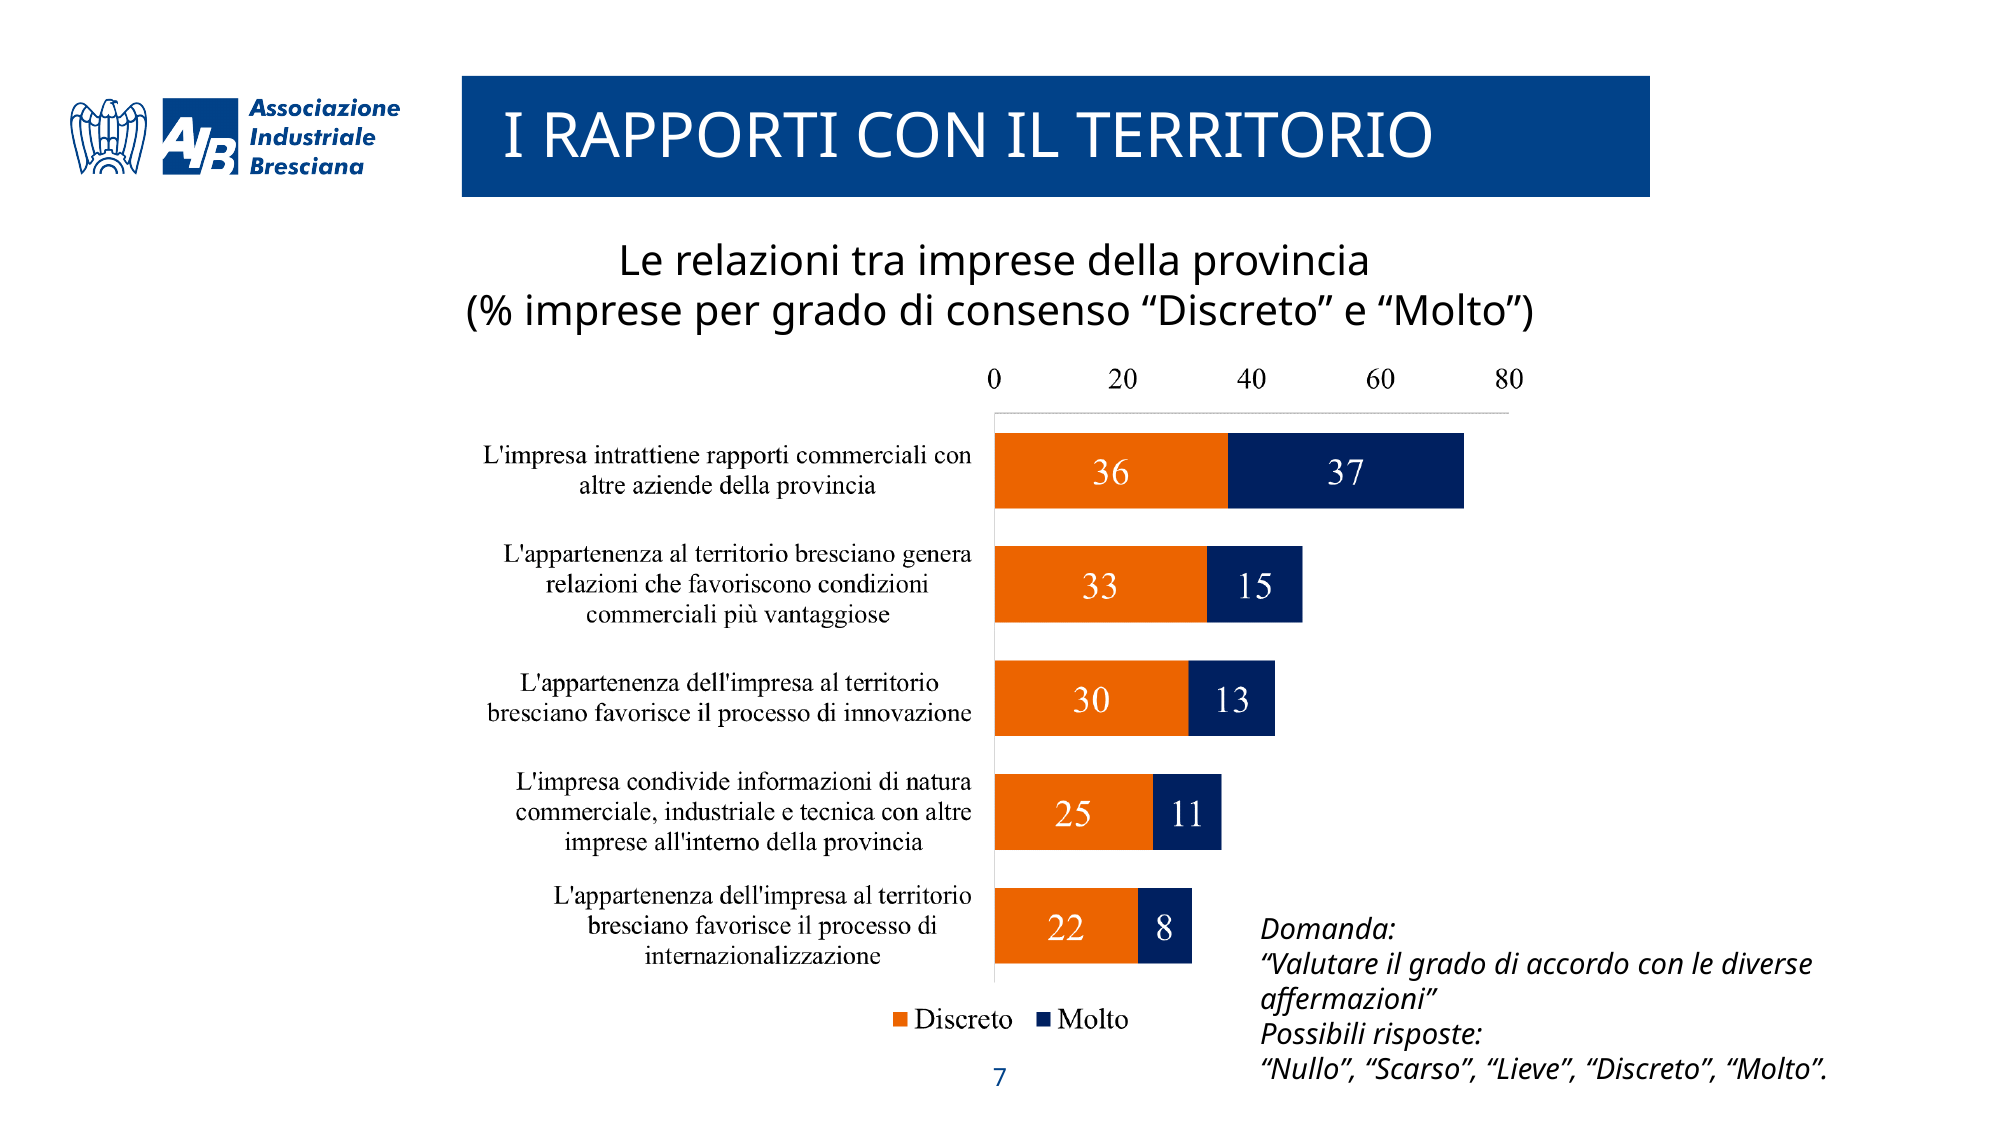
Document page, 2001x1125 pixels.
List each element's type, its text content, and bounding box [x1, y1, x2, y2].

picture [70, 98, 400, 175]
title I RAPPORTI CON IL TERRITORIO [472, 91, 1639, 184]
text_box Domanda: “Valutare il grado di accordo con le diverse affermazioni” Possibili risposte: “Nullo”, “Scarso”, “Lieve”, “Discreto”, “Molto”. [1245, 903, 2000, 1093]
text_box Le relazioni tra imprese della provincia (% imprese per grado di consenso “Discreto” e “Molto”) [451, 226, 1549, 342]
picture [472, 354, 1539, 1049]
